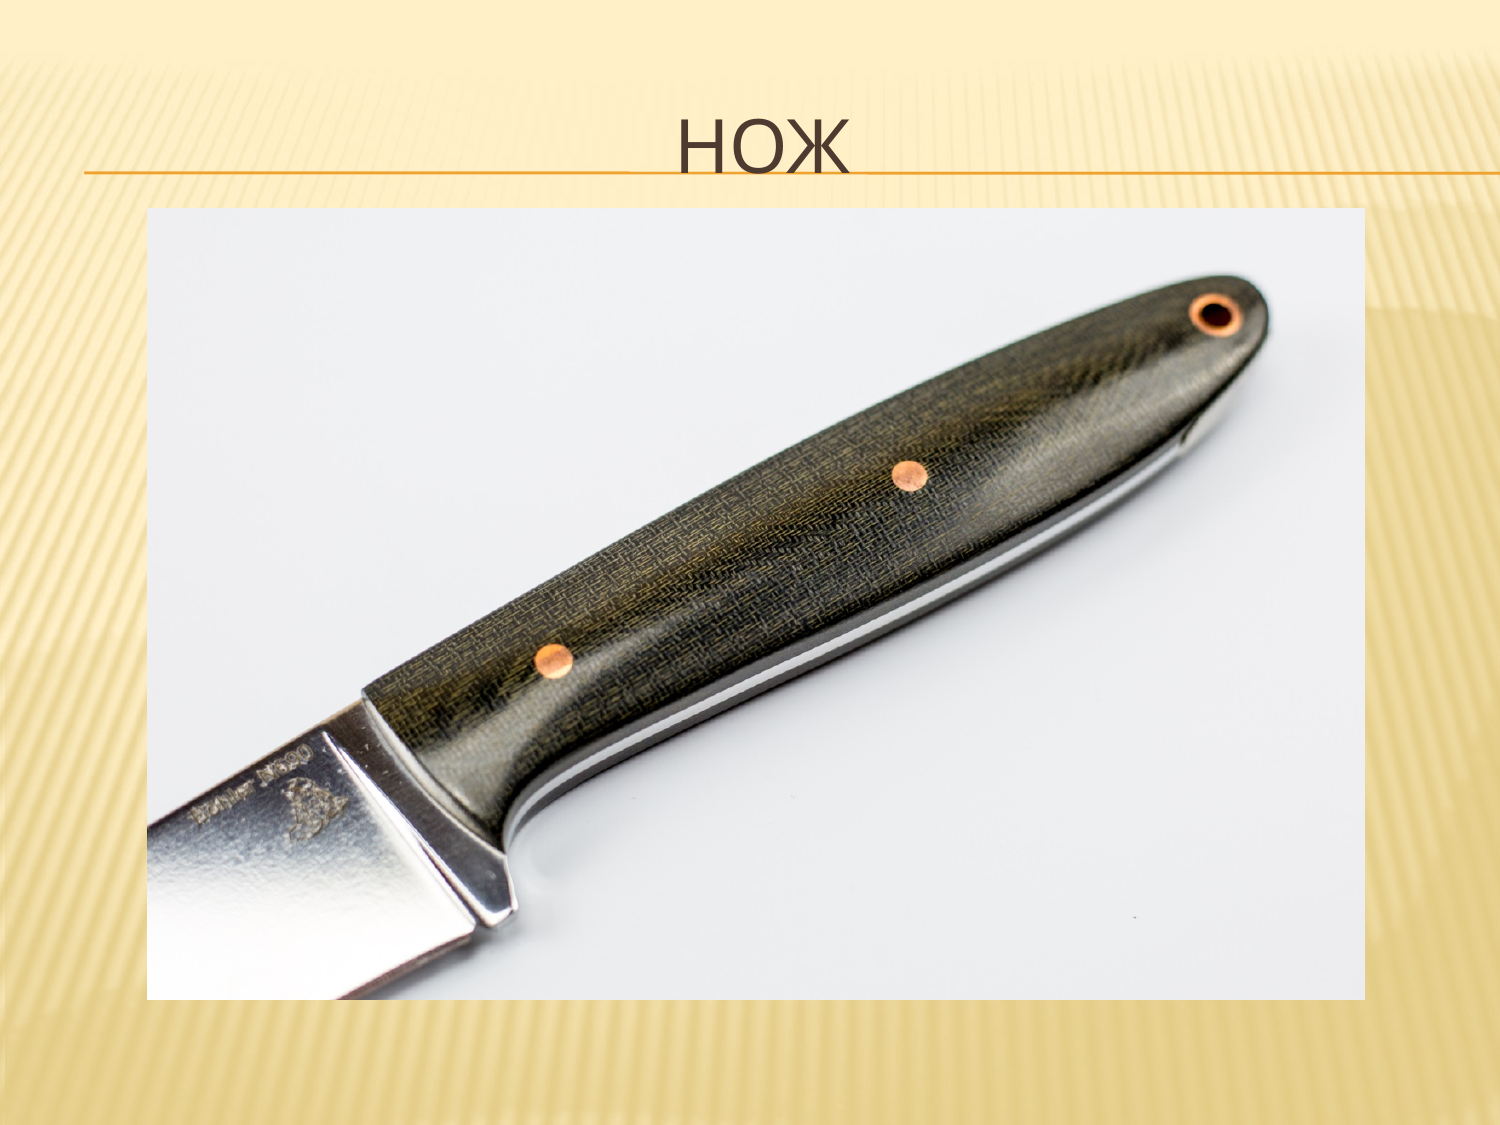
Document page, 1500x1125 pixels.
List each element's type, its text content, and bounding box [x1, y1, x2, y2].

title нож [50, 75, 1475, 213]
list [147, 207, 1365, 1000]
